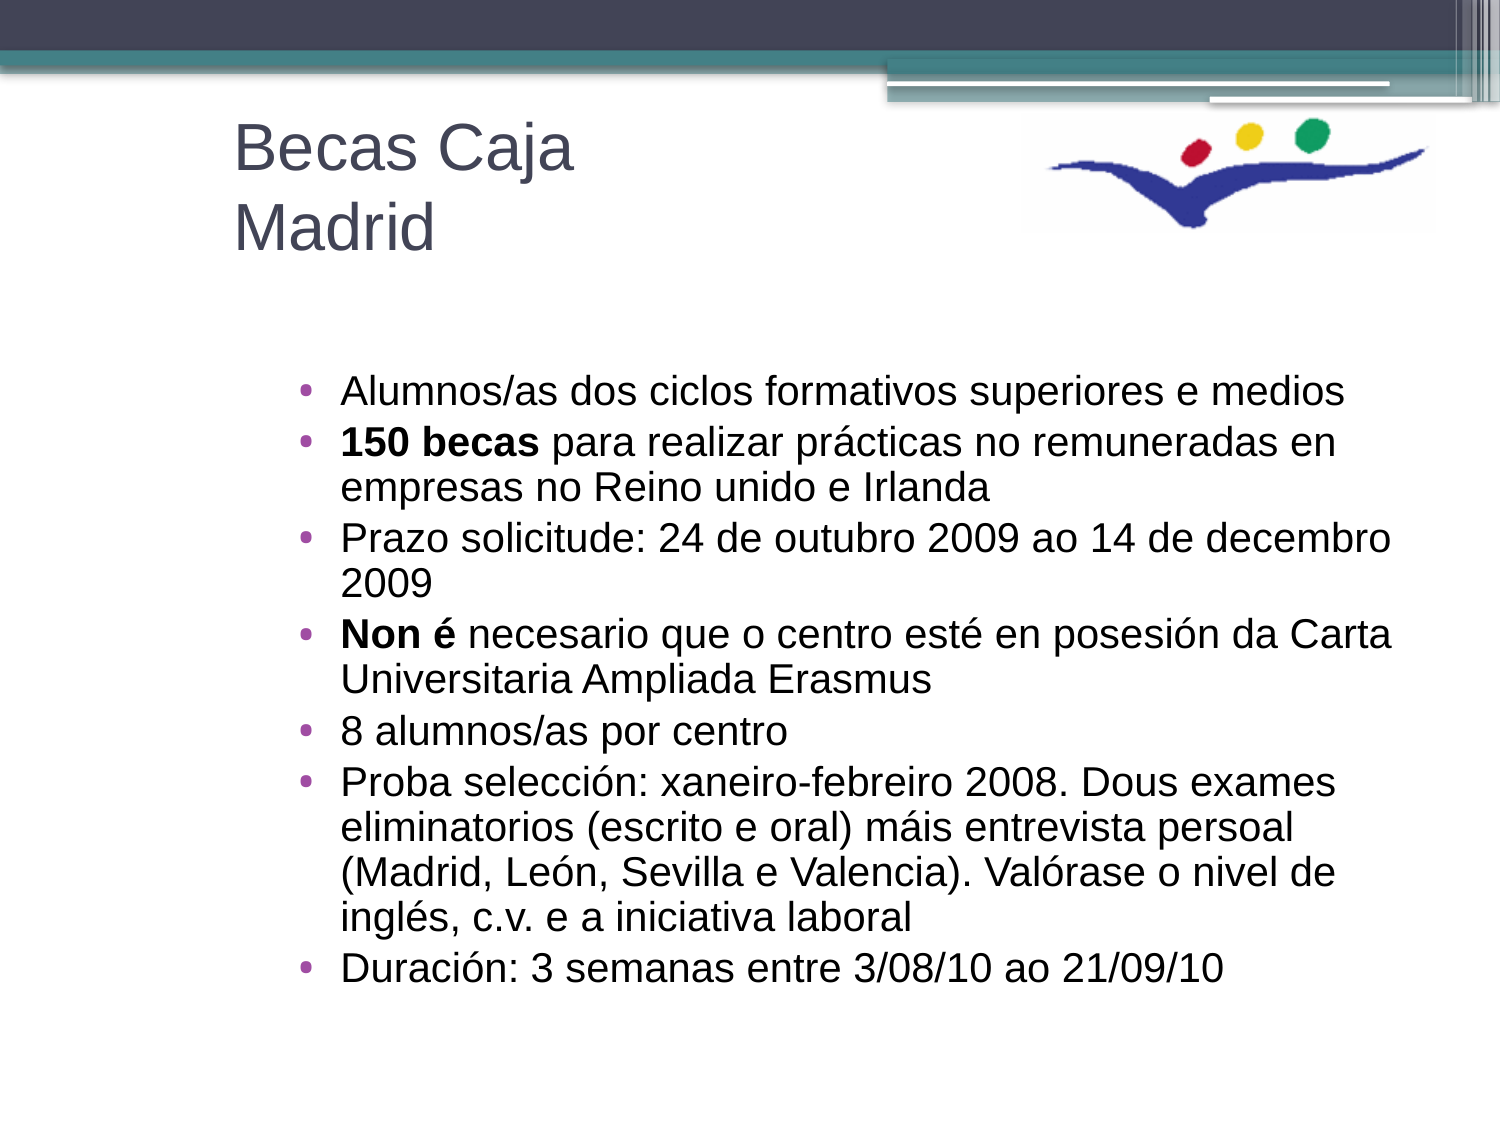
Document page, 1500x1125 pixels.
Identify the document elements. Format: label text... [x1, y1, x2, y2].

list Alumnos/as dos ciclos formativos superiores e medios 150 becas para realizar prácticas no remuneradas en empresas no Reino unido e Irlanda Prazo solicitude: 24 de outubro 2009 ao 14 de decembro 2009 Non é necesario que o centro esté en posesión da Carta Universitaria Ampliada Erasmus 8 alumnos/as por centro Proba selección: xaneiro-febreiro 2008. Dous exames eliminatorios (escrito e oral) máis entrevista persoal (Madrid, León, Sevilla e Valencia). Valórase o nivel de inglés, c.v. e a iniciativa laboral Duración: 3 semanas entre 3/08/10 ao 21/09/10 [265, 361, 1441, 1037]
footer [862, 100, 1080, 176]
picture [1021, 113, 1436, 233]
title Becas Caja Madrid [218, 89, 804, 278]
